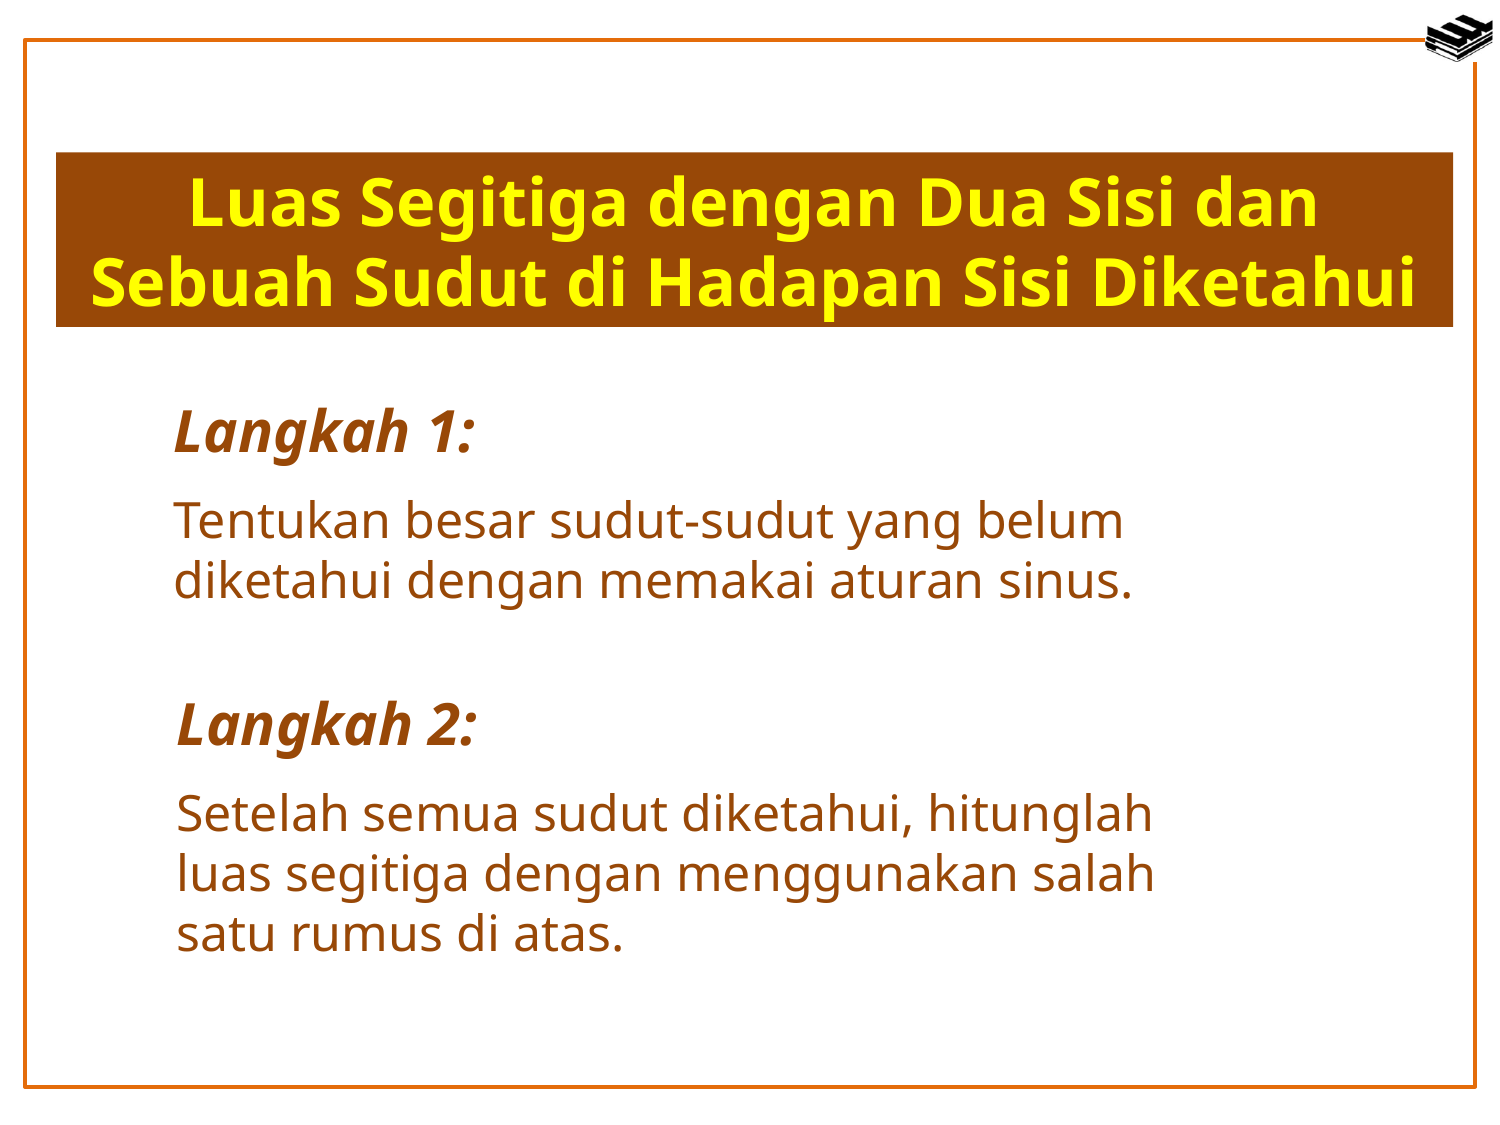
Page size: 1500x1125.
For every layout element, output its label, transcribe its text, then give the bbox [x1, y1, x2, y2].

text_box Langkah 1: Tentukan besar sudut-sudut yang belum diketahui dengan memakai aturan sinus. [158, 386, 1243, 617]
text_box Langkah 2: Setelah semua sudut diketahui, hitunglah luas segitiga dengan menggunakan salah satu rumus di atas. [161, 679, 1278, 970]
text_box Luas Segitiga dengan Dua Sisi dan Sebuah Sudut di Hadapan Sisi Diketahui [56, 152, 1454, 327]
picture [1425, 11, 1493, 62]
